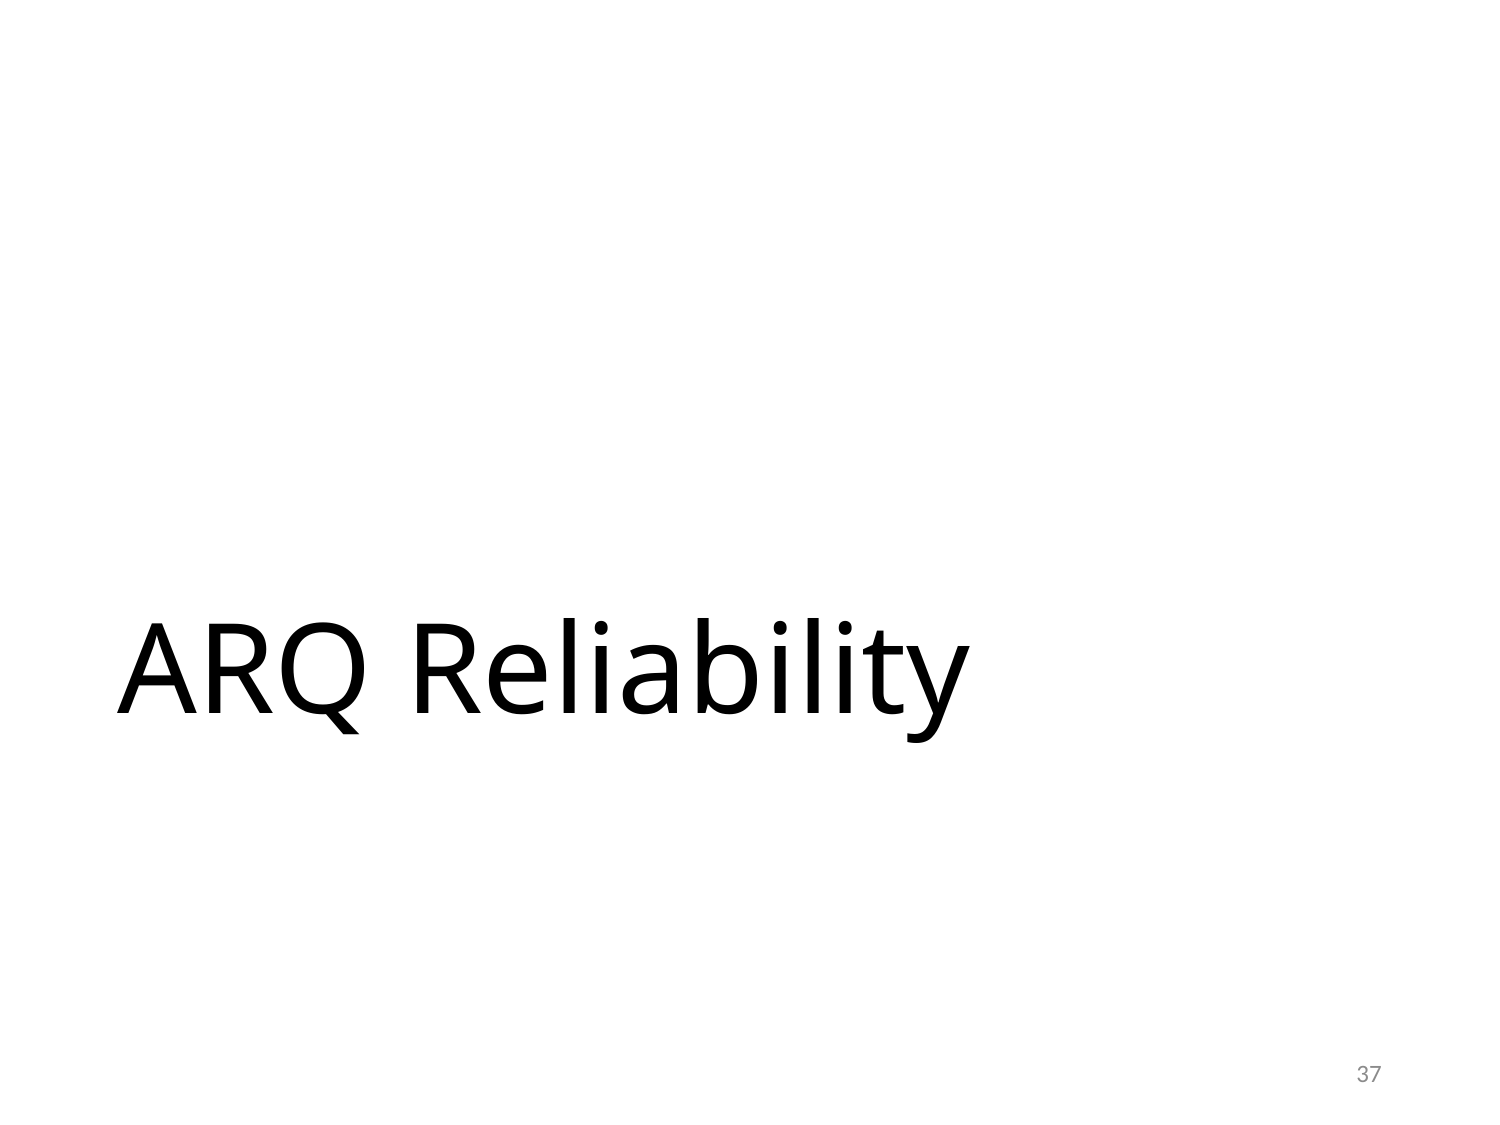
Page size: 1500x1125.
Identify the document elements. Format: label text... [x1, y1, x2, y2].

title ARQ Reliability [102, 280, 1397, 749]
slide_number 37 [1059, 1042, 1397, 1103]
